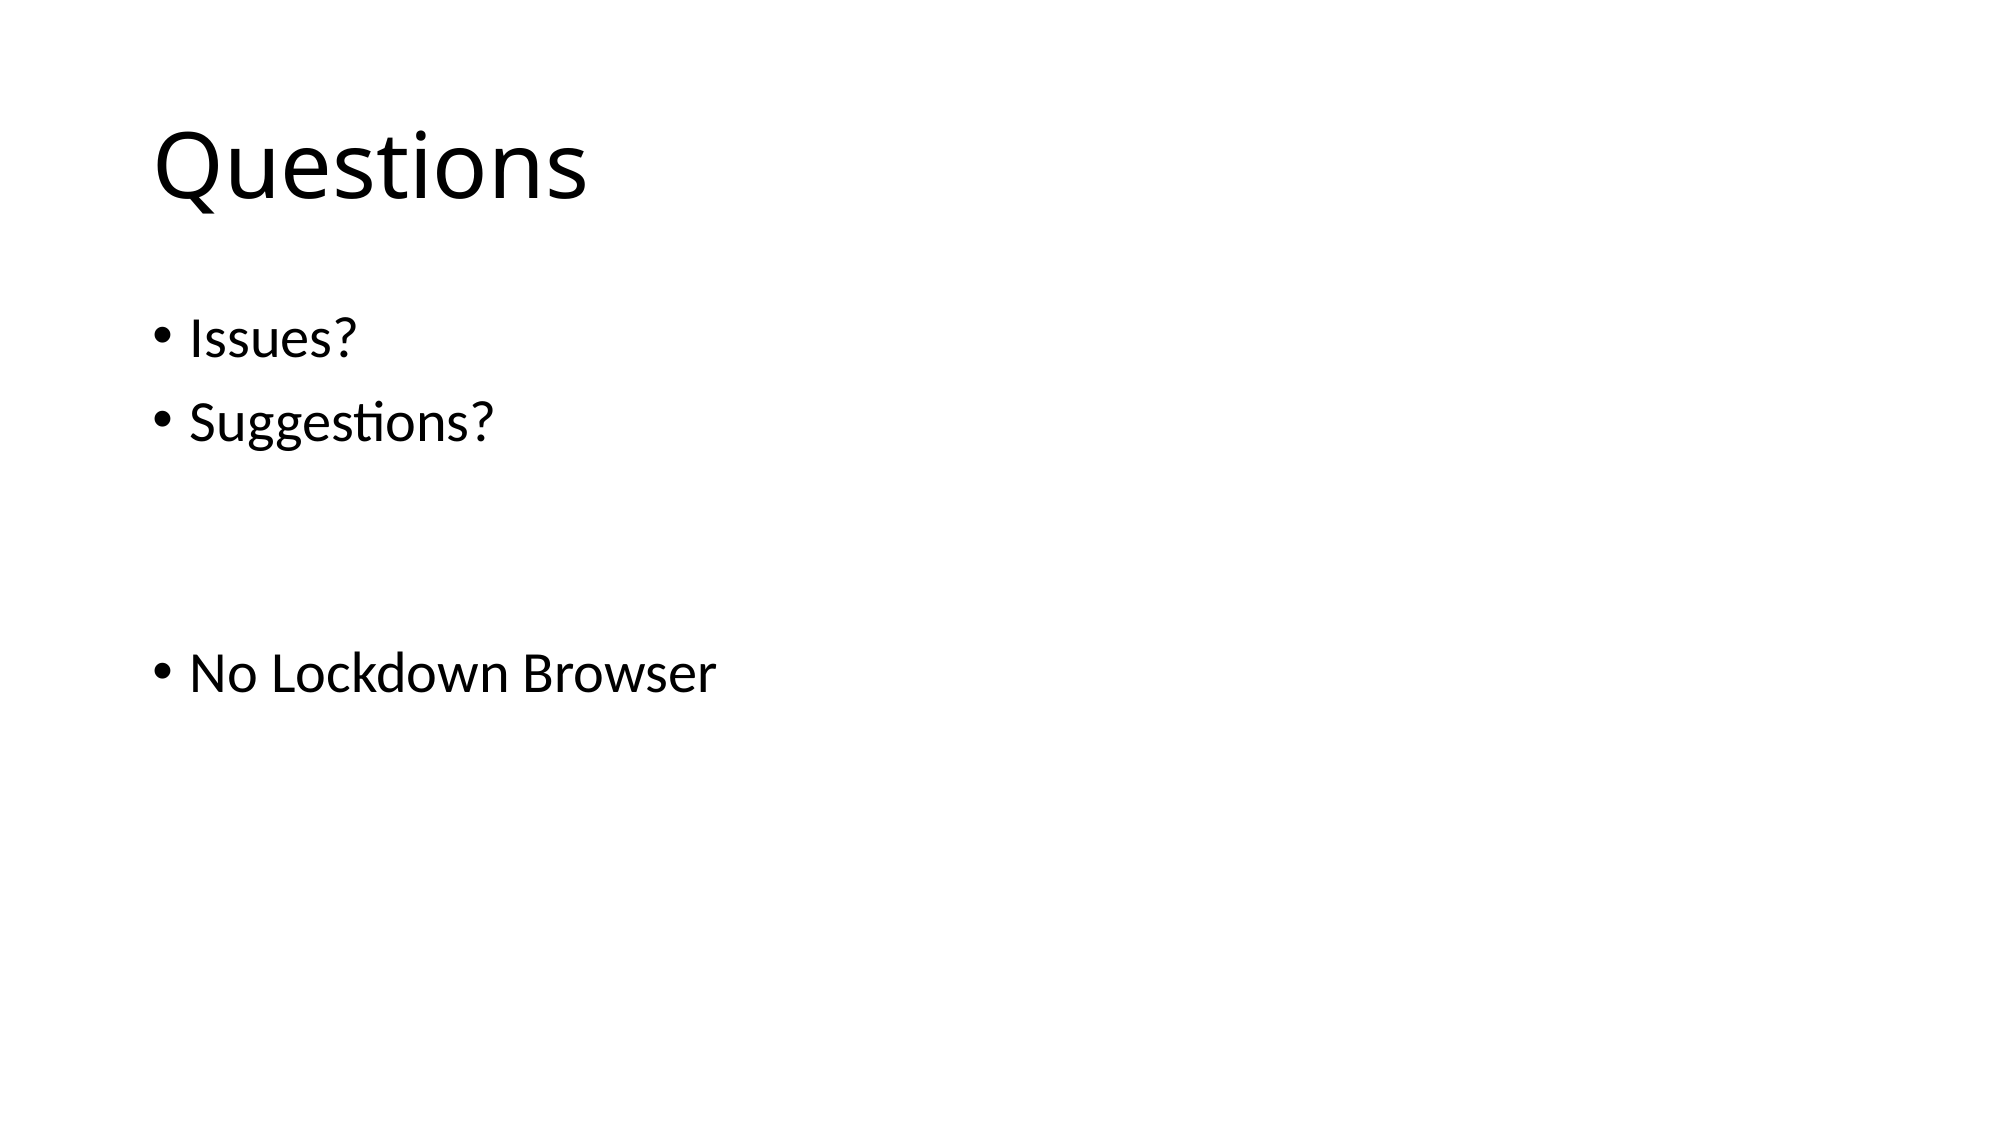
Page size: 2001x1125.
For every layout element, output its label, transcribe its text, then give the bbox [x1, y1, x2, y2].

title Questions [137, 59, 1863, 278]
list Issues? Suggestions? No Lockdown Browser [137, 299, 1863, 1014]
